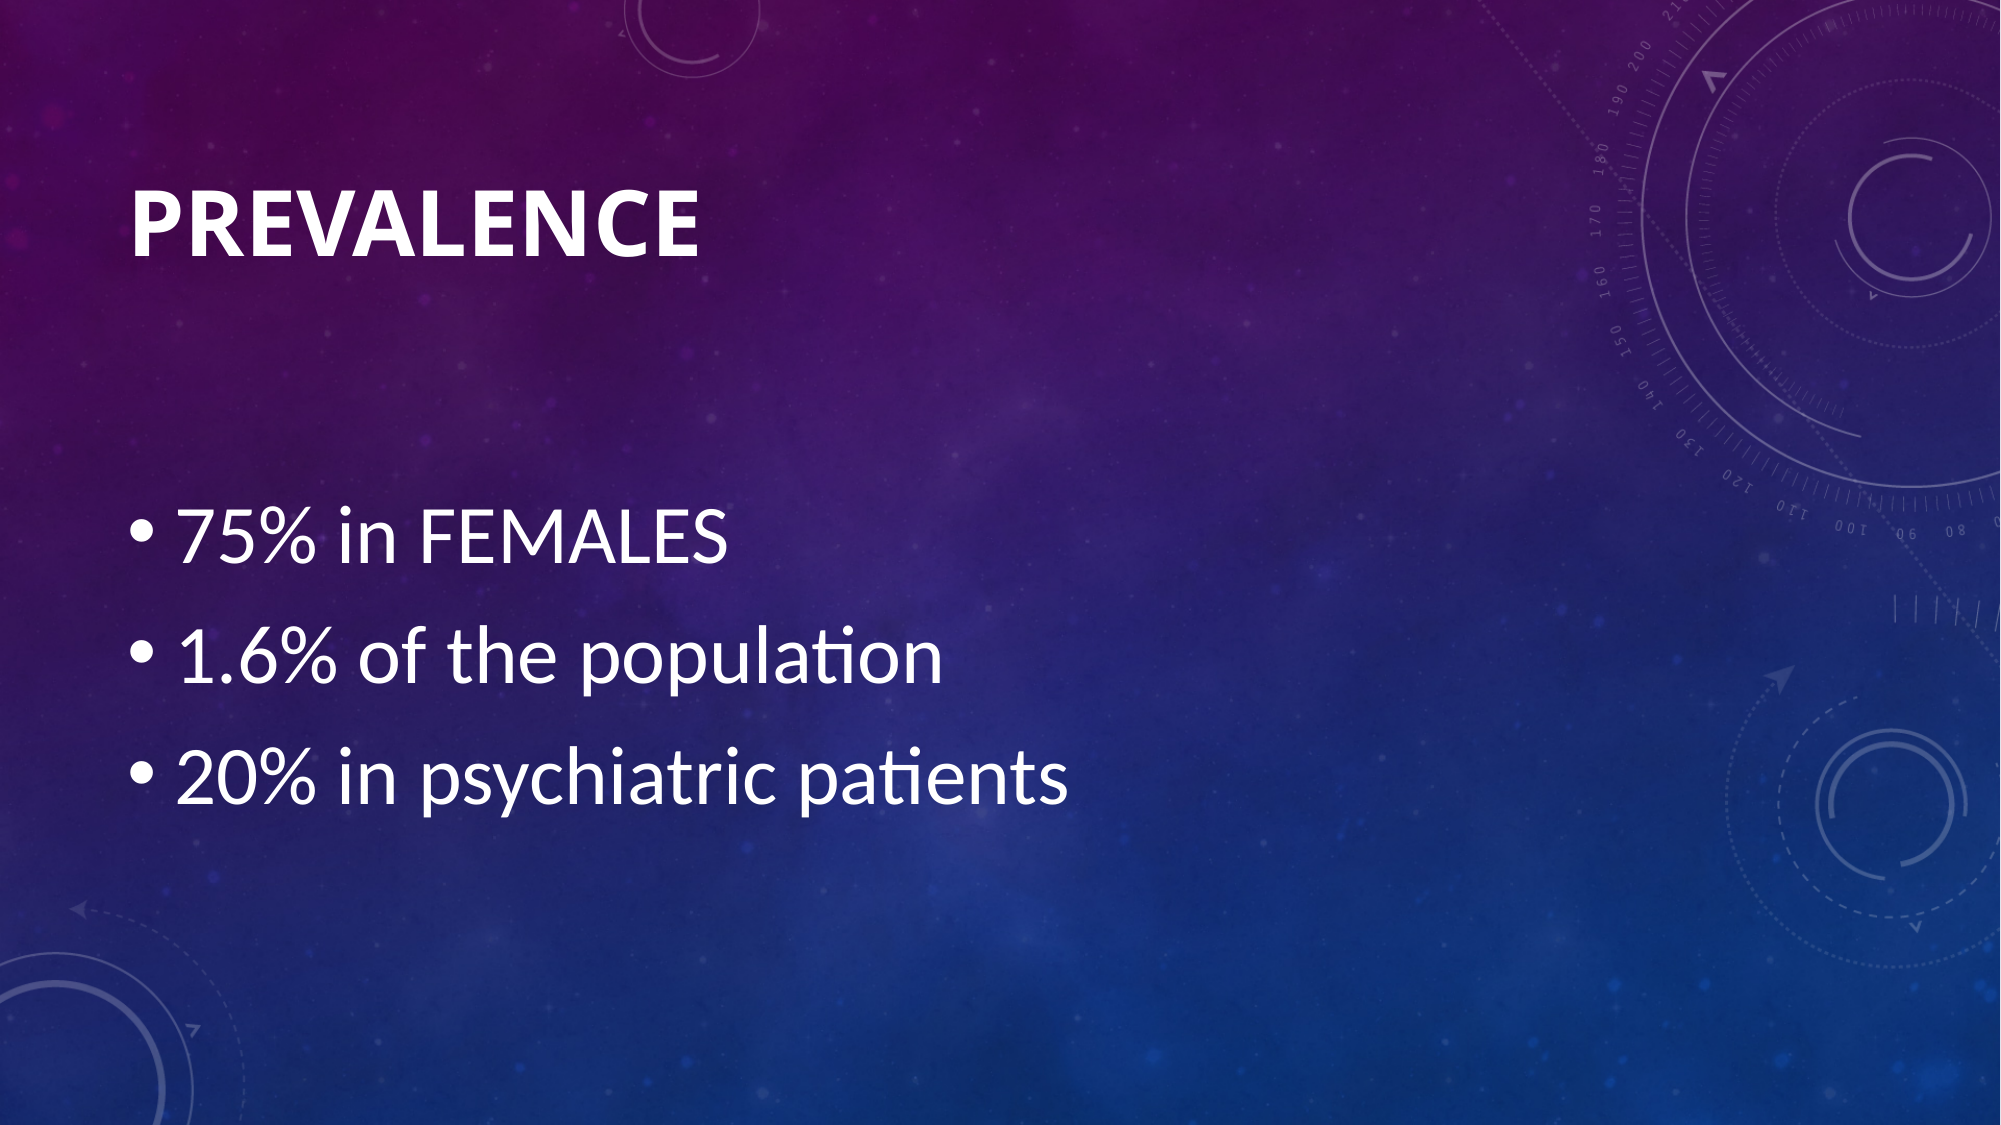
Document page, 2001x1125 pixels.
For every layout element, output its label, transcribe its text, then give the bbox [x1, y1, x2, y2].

list 75% in FEMALES 1.6% of the population 20% in psychiatric patients [112, 351, 1775, 950]
title prevalence [112, 99, 1775, 339]
picture [0, 0, 2001, 1125]
